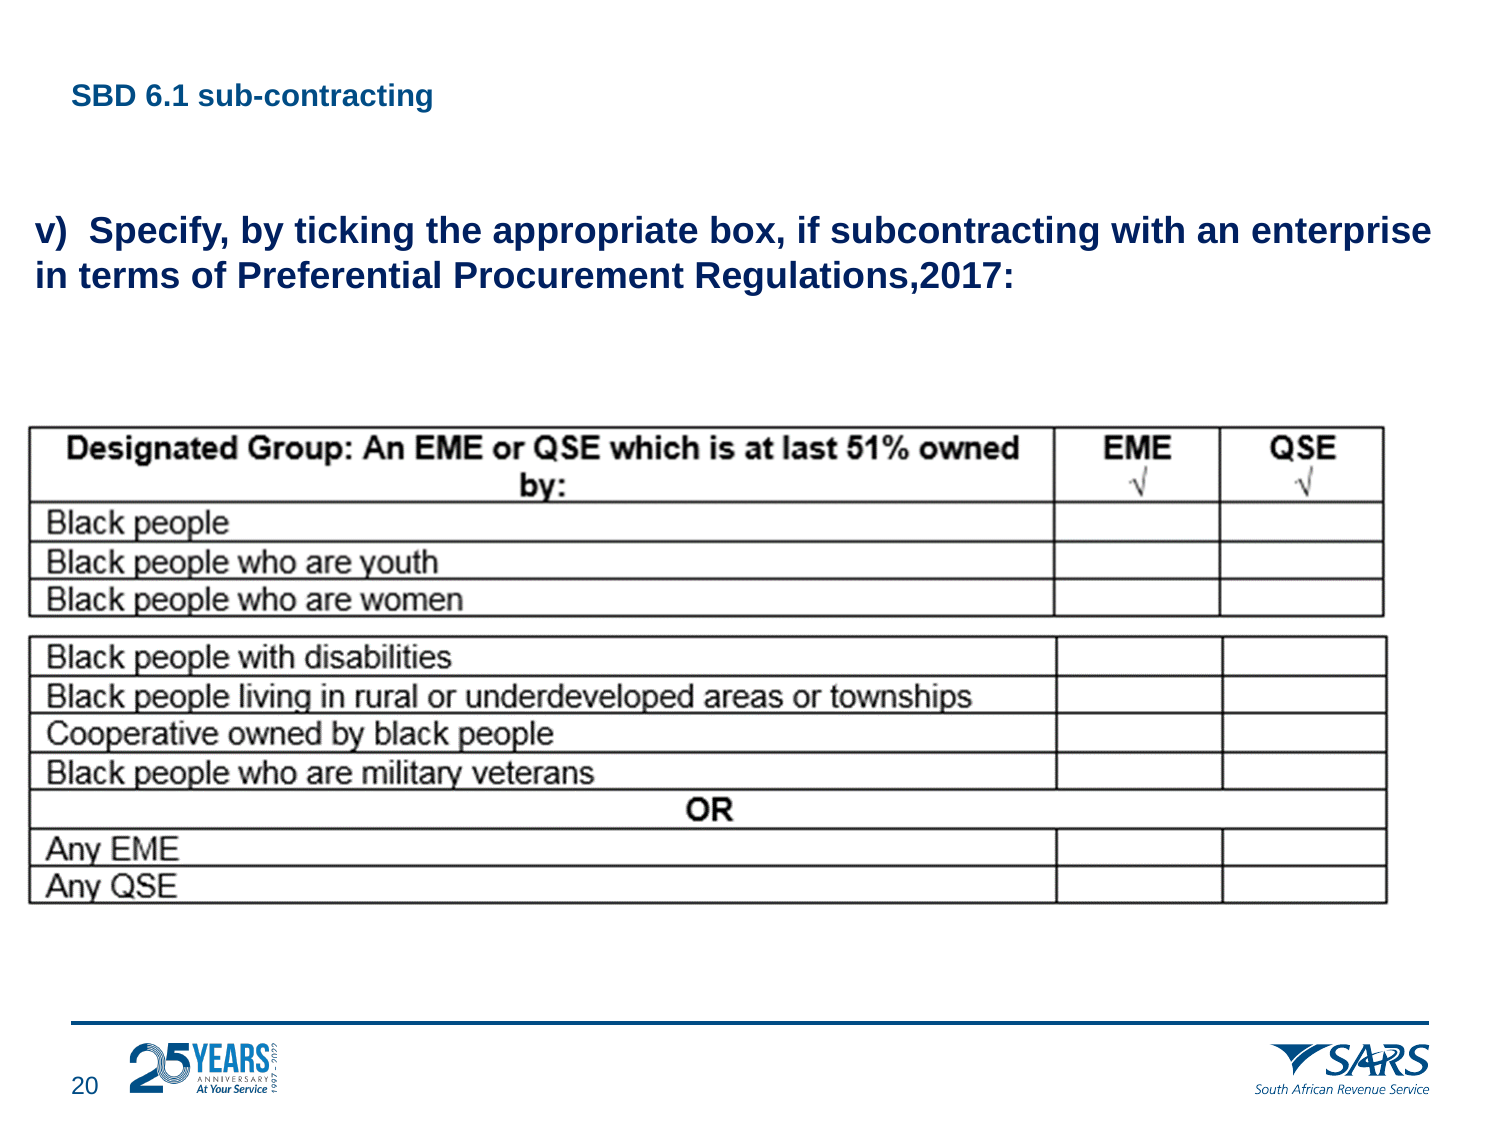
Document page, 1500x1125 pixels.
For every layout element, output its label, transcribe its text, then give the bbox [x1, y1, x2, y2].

picture [21, 629, 1391, 916]
text_box v) Specify, by ticking the appropriate box, if subcontracting with an enterprise in terms of Preferential Procurement Regulations,2017: [20, 198, 1463, 304]
slide_number 19 [56, 1054, 394, 1115]
title SBD 6.1 sub-contracting [56, 72, 1350, 160]
picture [21, 422, 1391, 626]
